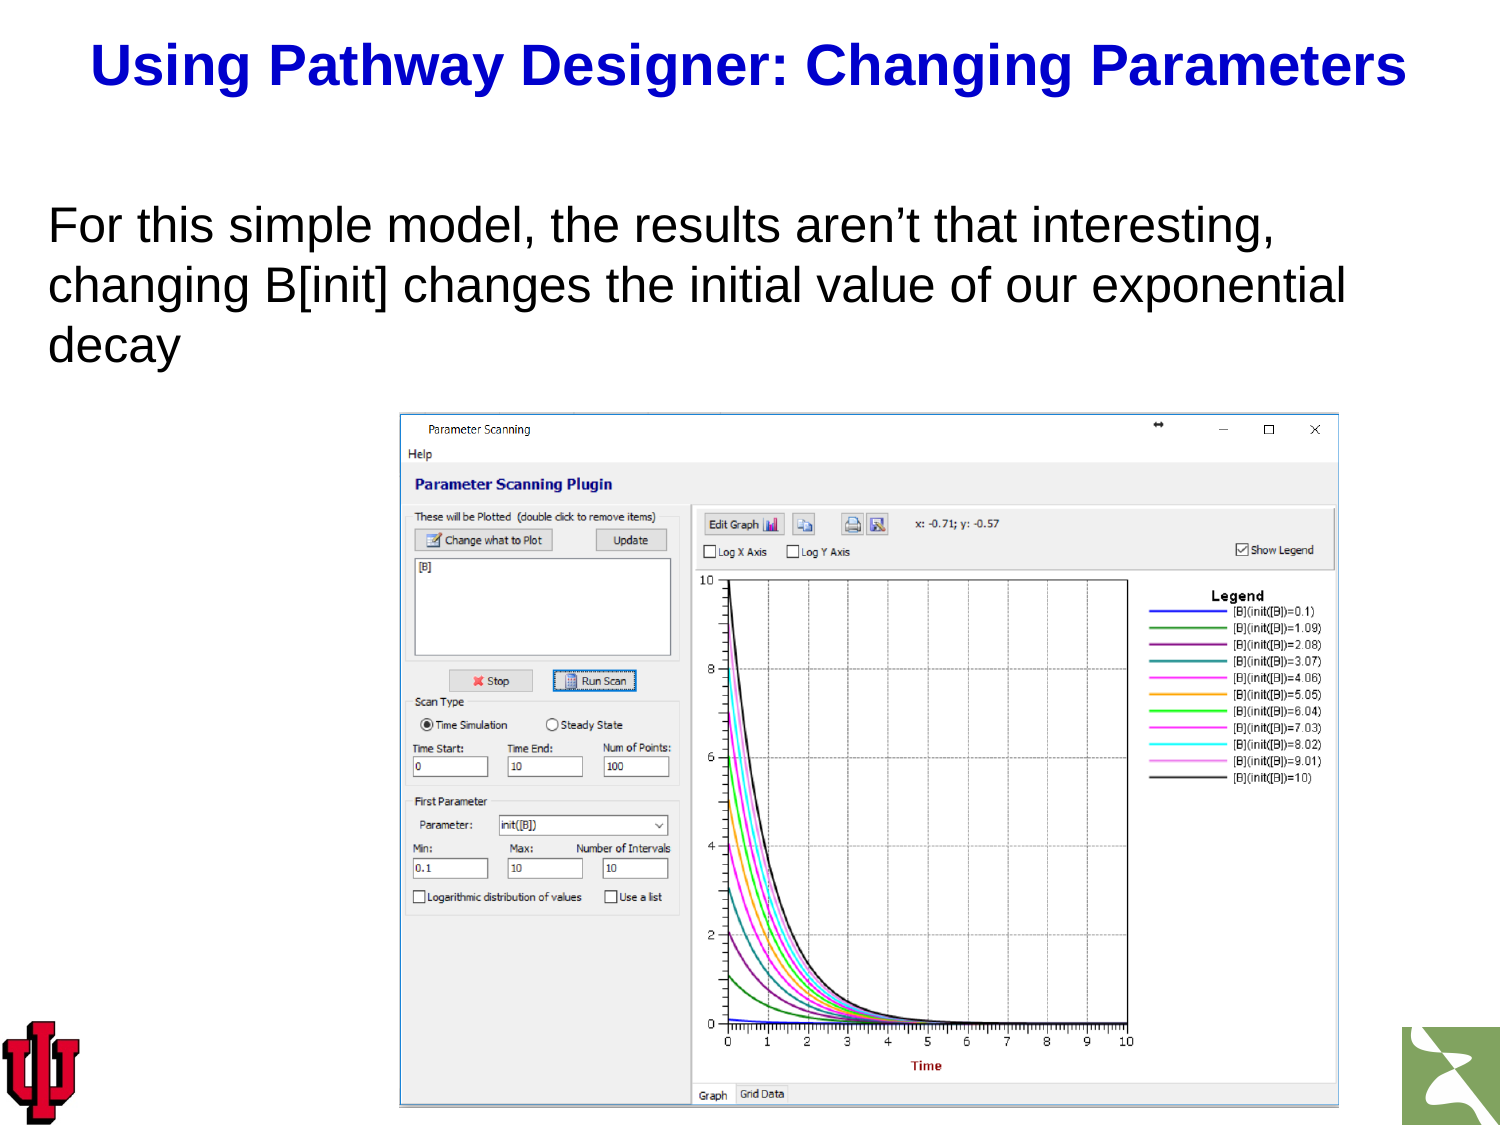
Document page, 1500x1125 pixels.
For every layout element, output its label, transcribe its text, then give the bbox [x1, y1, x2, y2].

picture [399, 412, 1339, 1108]
picture [1402, 1027, 1500, 1125]
title Using Pathway Designer: Changing Parameters [0, 0, 1500, 125]
picture [0, 1020, 80, 1125]
